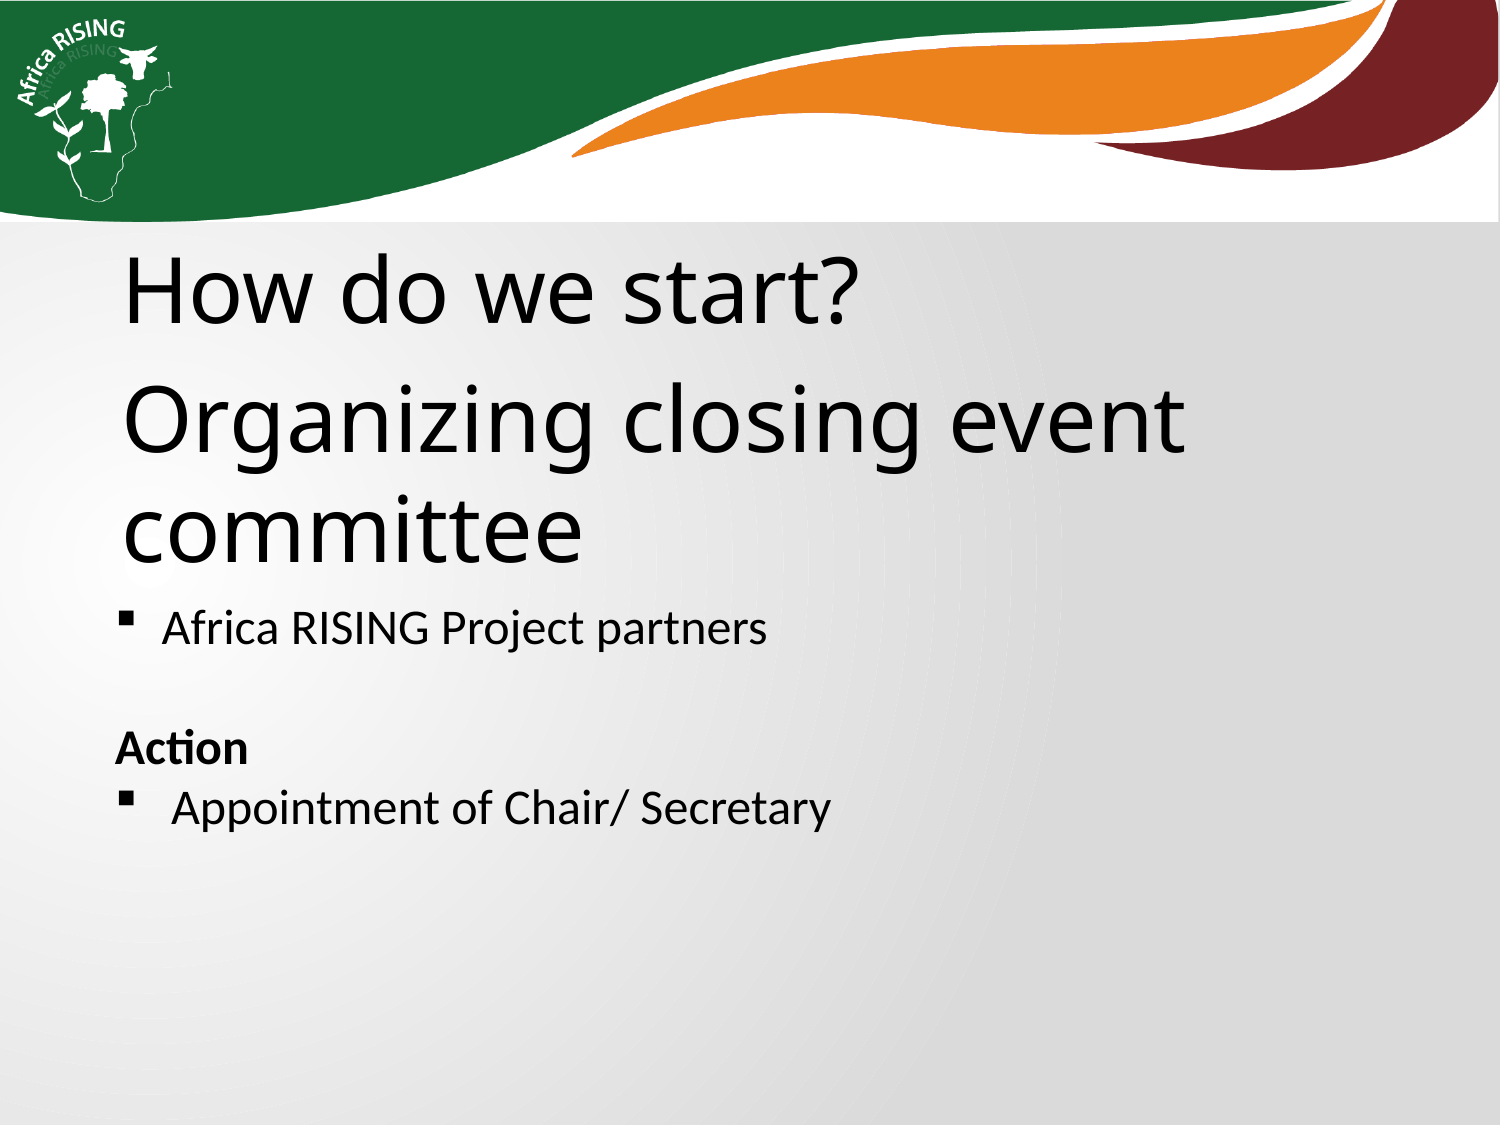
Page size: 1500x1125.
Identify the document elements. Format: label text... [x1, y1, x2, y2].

list How do we start? Organizing closing event committee [87, 224, 1363, 363]
picture [0, 0, 1499, 222]
text_box Africa RISING Project partners Action Appointment of Chair/ Secretary [99, 587, 1400, 843]
